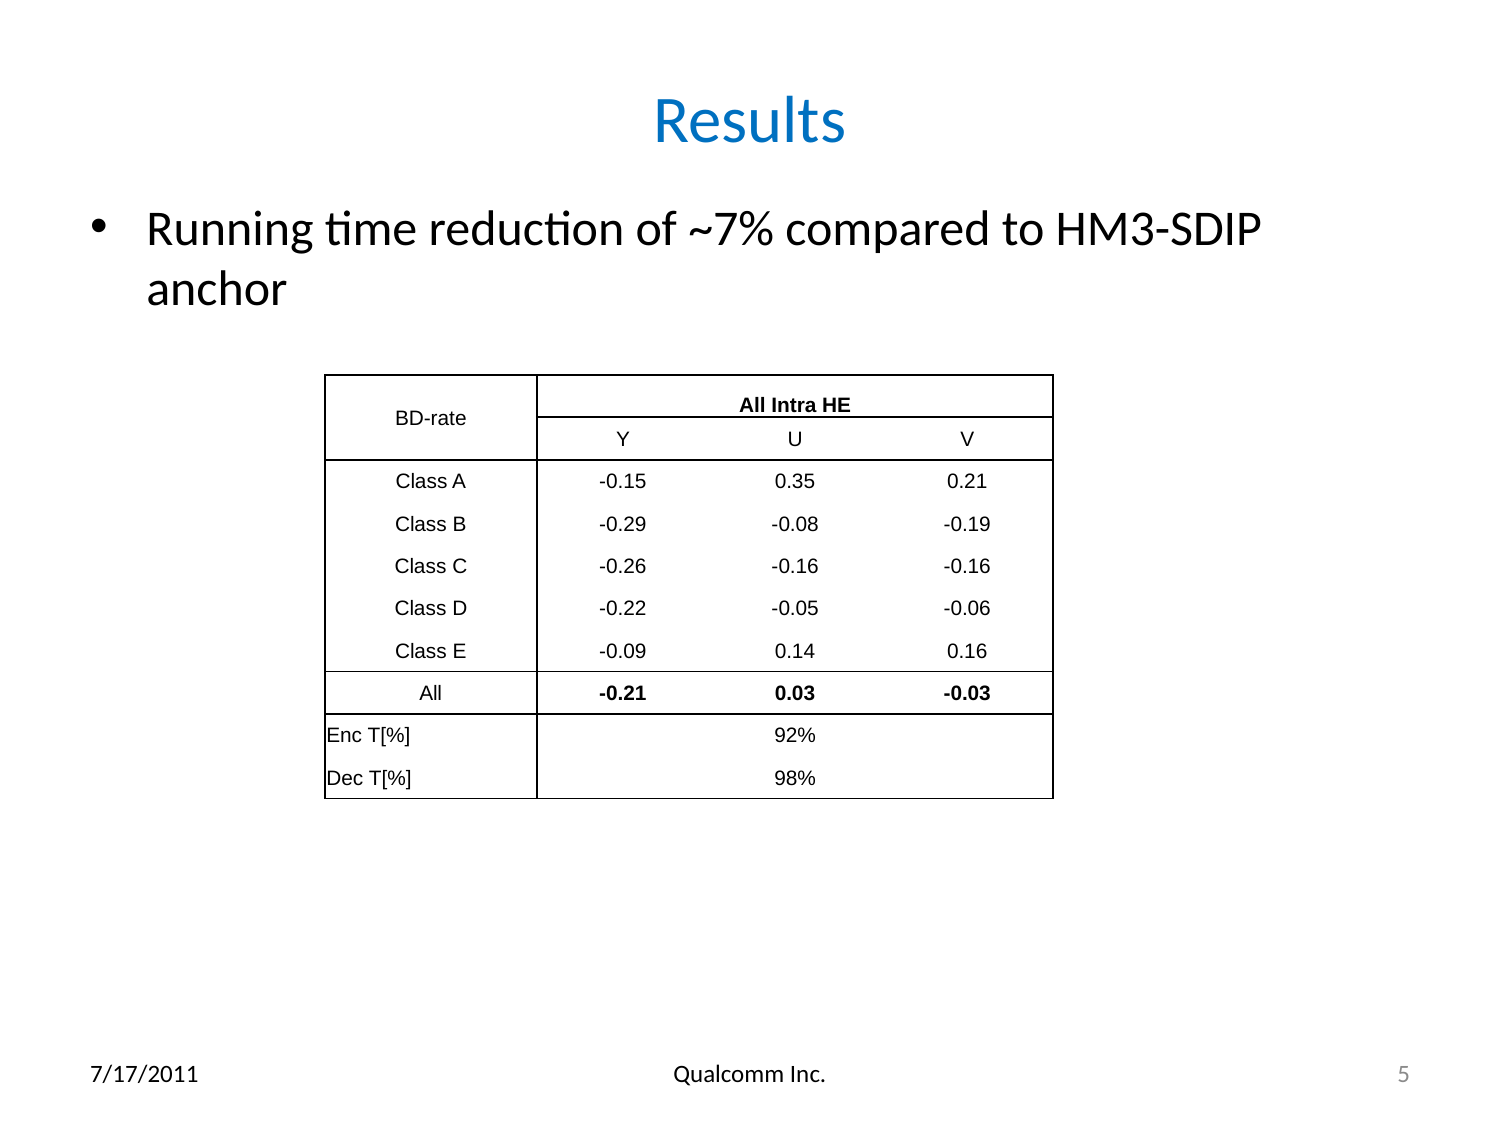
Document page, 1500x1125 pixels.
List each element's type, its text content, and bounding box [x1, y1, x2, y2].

table_cell -0.16 [881, 544, 1052, 587]
table_cell -0.21 [538, 672, 709, 713]
table_cell U [709, 418, 881, 459]
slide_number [75, 1042, 425, 1103]
table_cell -0.09 [538, 629, 709, 671]
table_cell All [326, 672, 536, 713]
table_cell -0.29 [538, 502, 709, 544]
table_cell -0.08 [709, 502, 881, 544]
table_cell Class B [326, 502, 536, 544]
table_cell 0.35 [709, 461, 881, 502]
table_header BD-rate [326, 376, 536, 459]
title Results [75, 45, 1425, 187]
table_cell -0.26 [538, 544, 709, 587]
slide_number 5 [1074, 1042, 1425, 1103]
table_cell -0.05 [709, 587, 881, 629]
table_cell Class A [326, 461, 536, 502]
table_cell 0.14 [709, 629, 881, 671]
list Running time reduction of ~7% compared to HM3-SDIP anchor [75, 187, 1425, 1005]
table_header All Intra HE [538, 376, 1052, 416]
table_cell Class E [326, 629, 536, 671]
table_cell 0.21 [881, 461, 1052, 502]
table_cell Dec T[%] [326, 756, 536, 798]
table_cell -0.19 [881, 502, 1052, 544]
table_cell -0.15 [538, 461, 709, 502]
table_cell -0.22 [538, 587, 709, 629]
table_cell Enc T[%] [326, 715, 536, 756]
table_cell Class C [326, 544, 536, 587]
table_cell 0.03 [709, 672, 881, 713]
footer Qualcomm Inc. [512, 1042, 988, 1103]
table_cell 0.16 [881, 629, 1052, 671]
table_cell 92% [538, 715, 1052, 756]
table_cell -0.06 [881, 587, 1052, 629]
table_cell -0.03 [881, 672, 1052, 713]
table_cell -0.16 [709, 544, 881, 587]
table_cell 98% [538, 756, 1052, 798]
table_cell Y [538, 418, 709, 459]
table_cell Class D [326, 587, 536, 629]
table_cell V [881, 418, 1052, 459]
